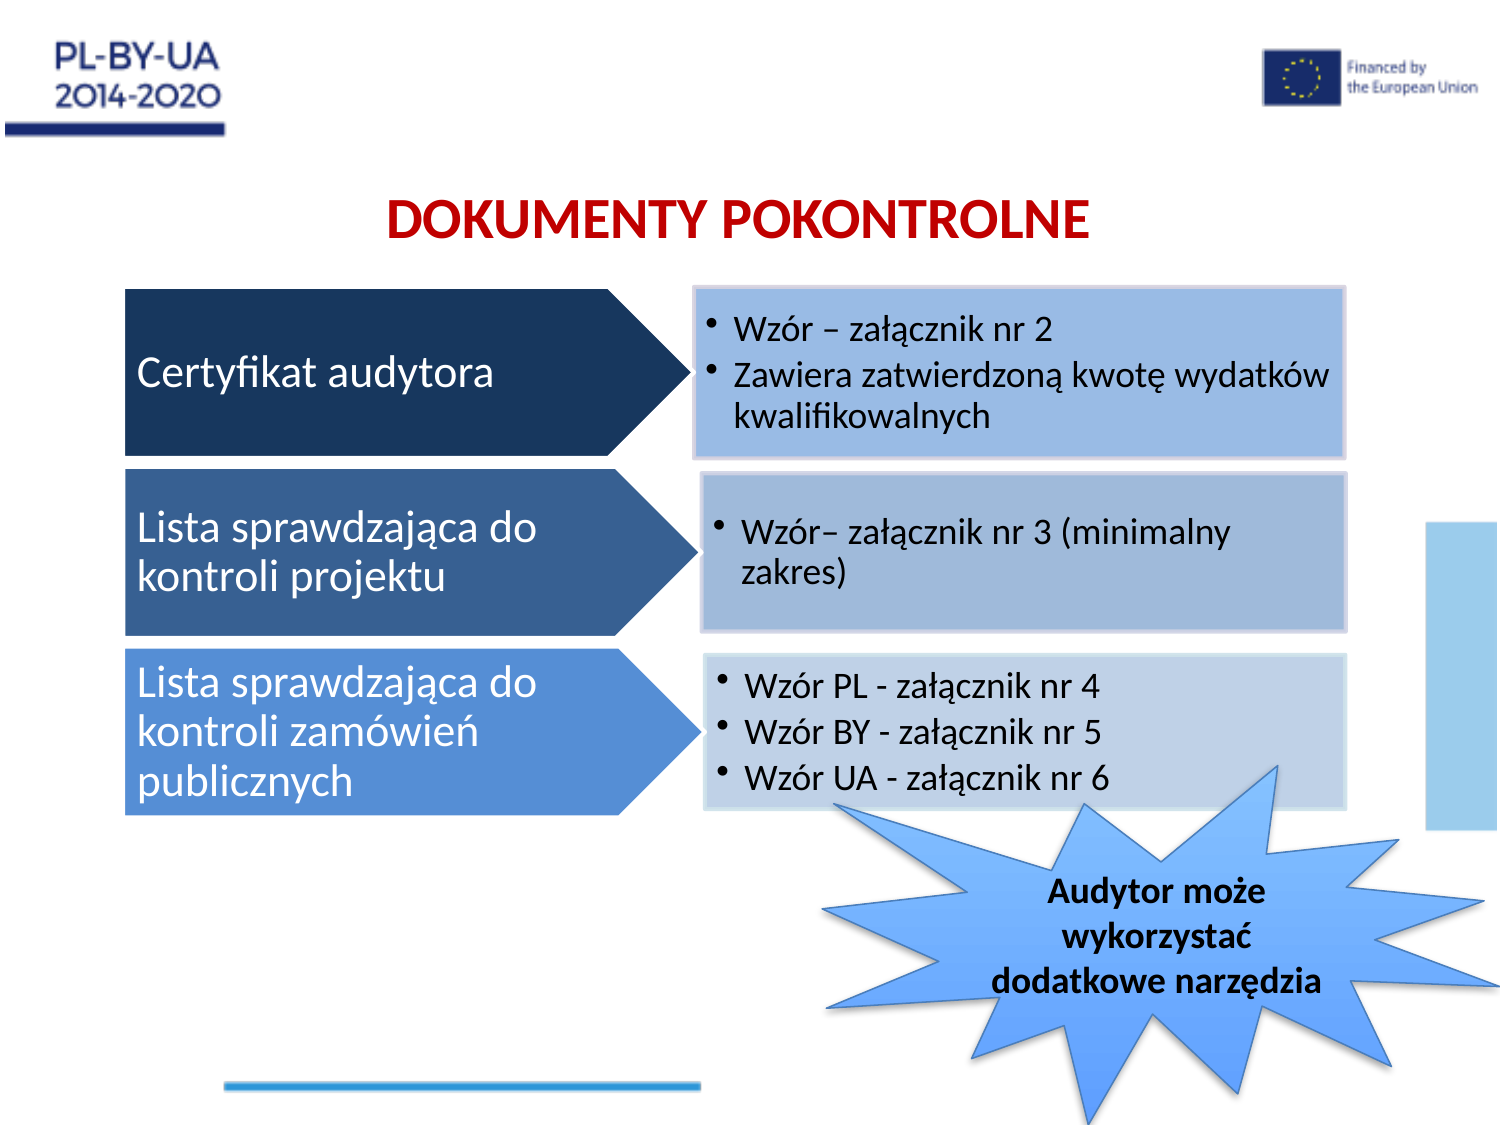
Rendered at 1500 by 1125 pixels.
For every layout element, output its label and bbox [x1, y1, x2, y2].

text_box [122, 286, 1346, 819]
picture [5, 0, 1497, 1125]
